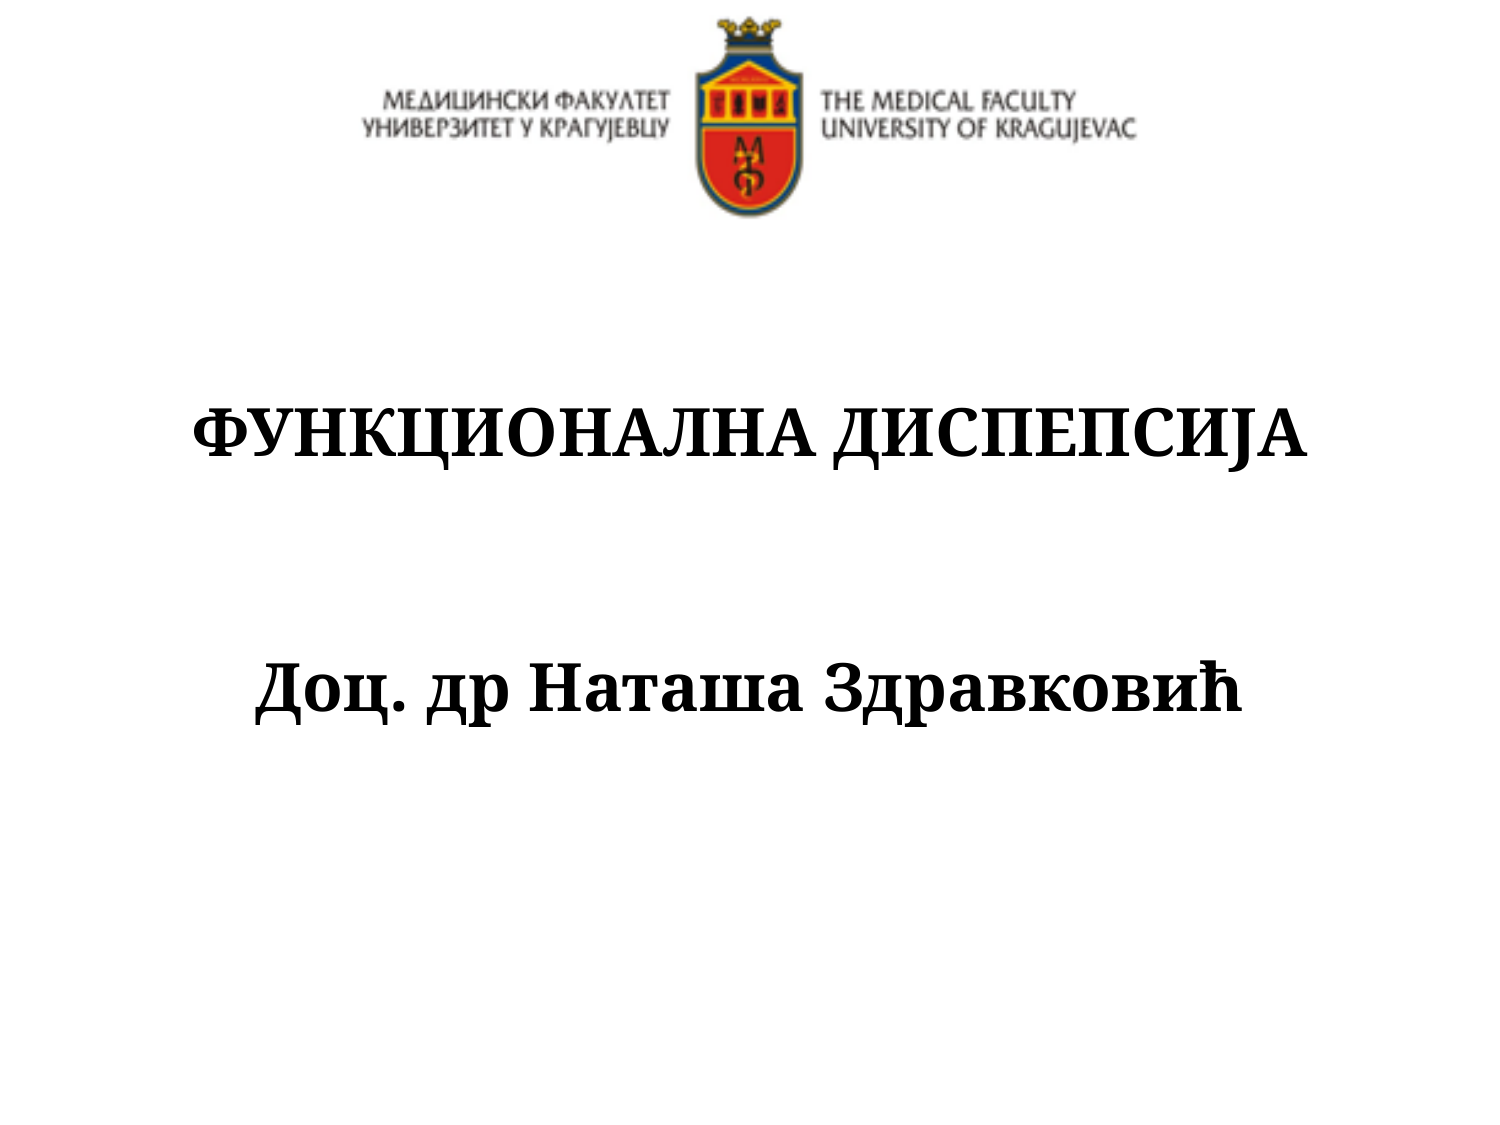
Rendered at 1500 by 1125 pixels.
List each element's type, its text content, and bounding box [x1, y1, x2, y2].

subtitle Доц. др Наташа Здравковић [225, 637, 1275, 925]
picture [210, 12, 1351, 251]
title ФУНКЦИОНАЛНА ДИСПЕПСИЈА [112, 349, 1388, 591]
